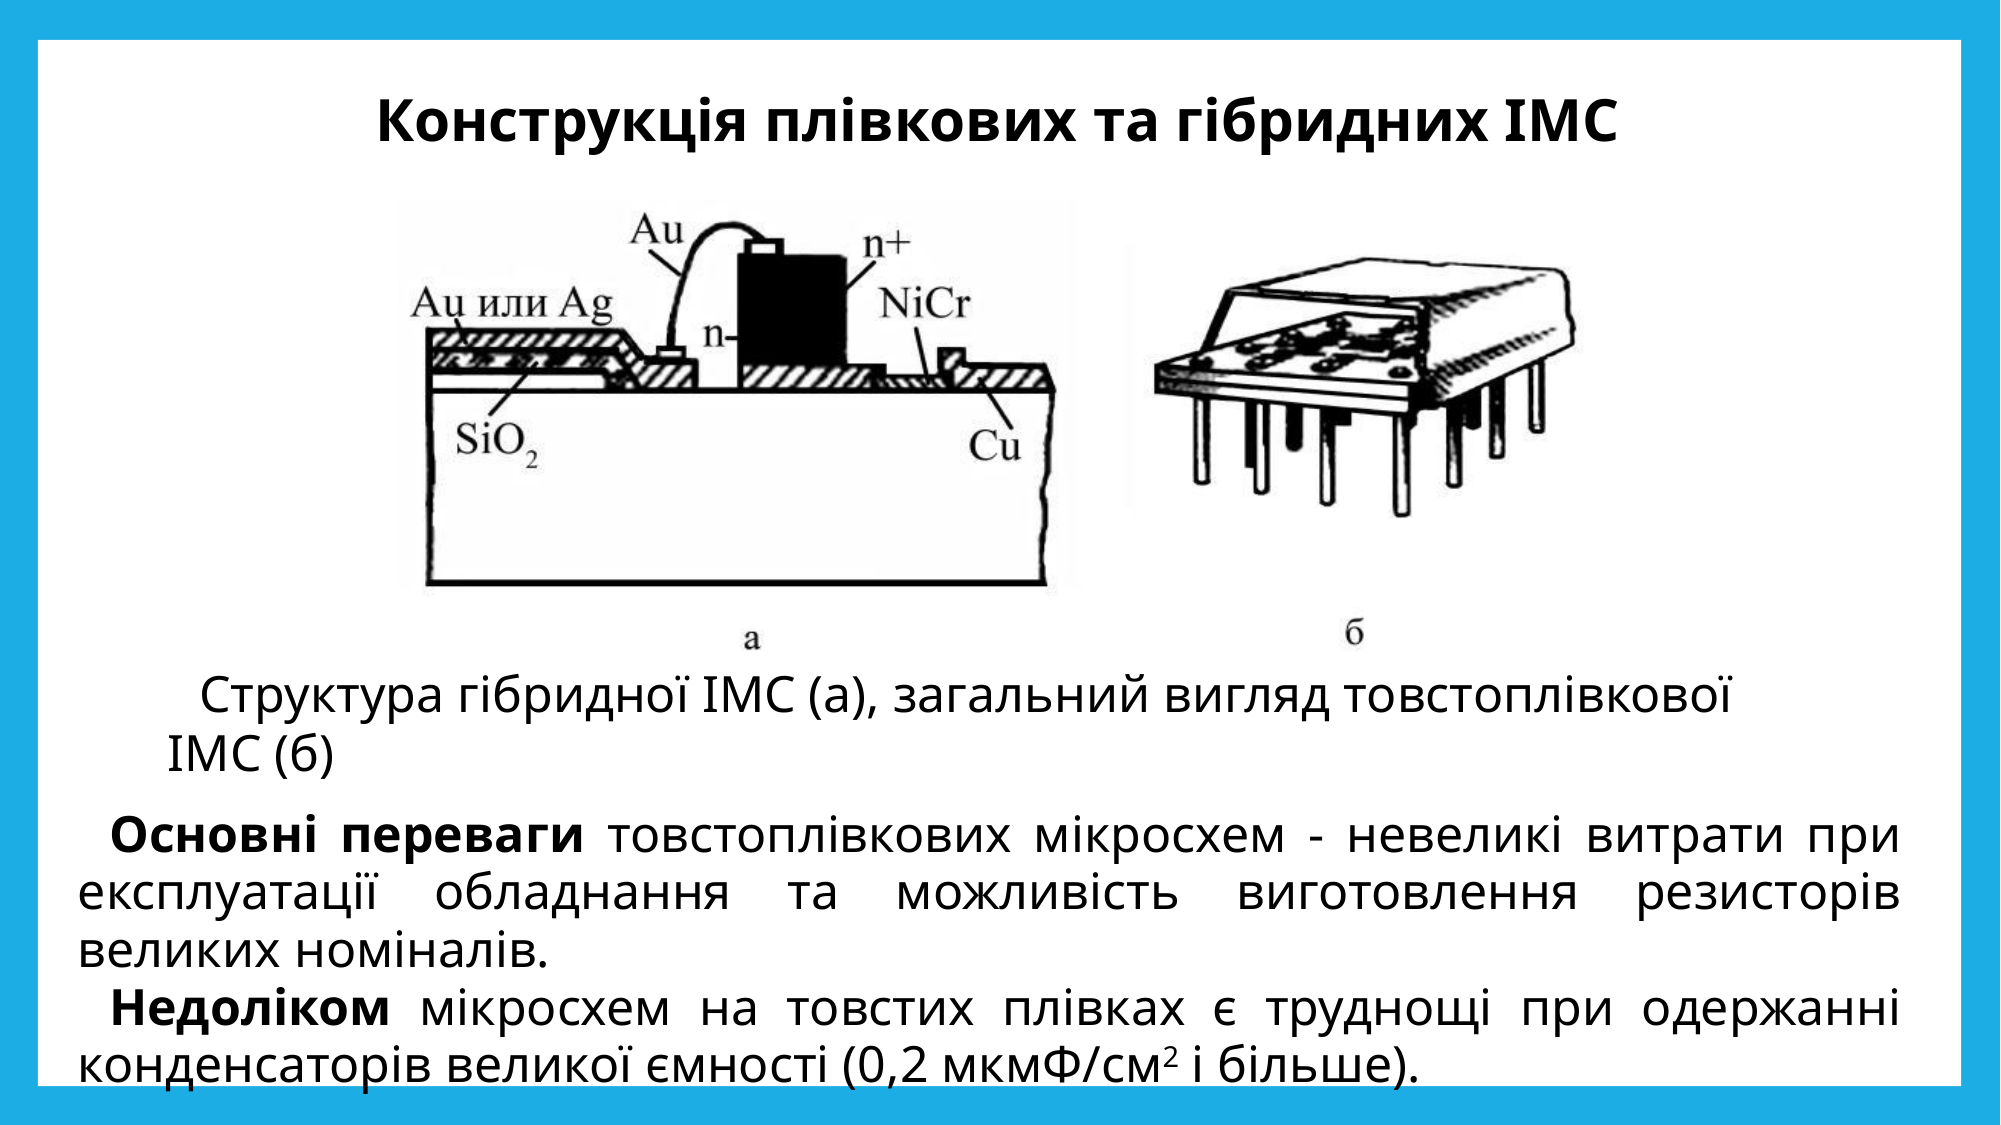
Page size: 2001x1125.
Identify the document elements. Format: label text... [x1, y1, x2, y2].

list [397, 200, 1584, 659]
text_box Структура гібридної ІМС (а), загальний вигляд товстоплівкової ІМС (б) [153, 657, 1842, 791]
text_box Основні переваги товстоплівкових мікросхем - невеликі витрати при експлуатації обладнання та можливість виготовлення резисторів великих номіналів. Недоліком мікросхем на товстих плівках є труднощі при одержанні конденсаторів великої ємності (0,2 мкмФ/см2 і більше). [63, 798, 1919, 1102]
title Конструкція плівкових та гібридних ІМС [187, 46, 1808, 270]
